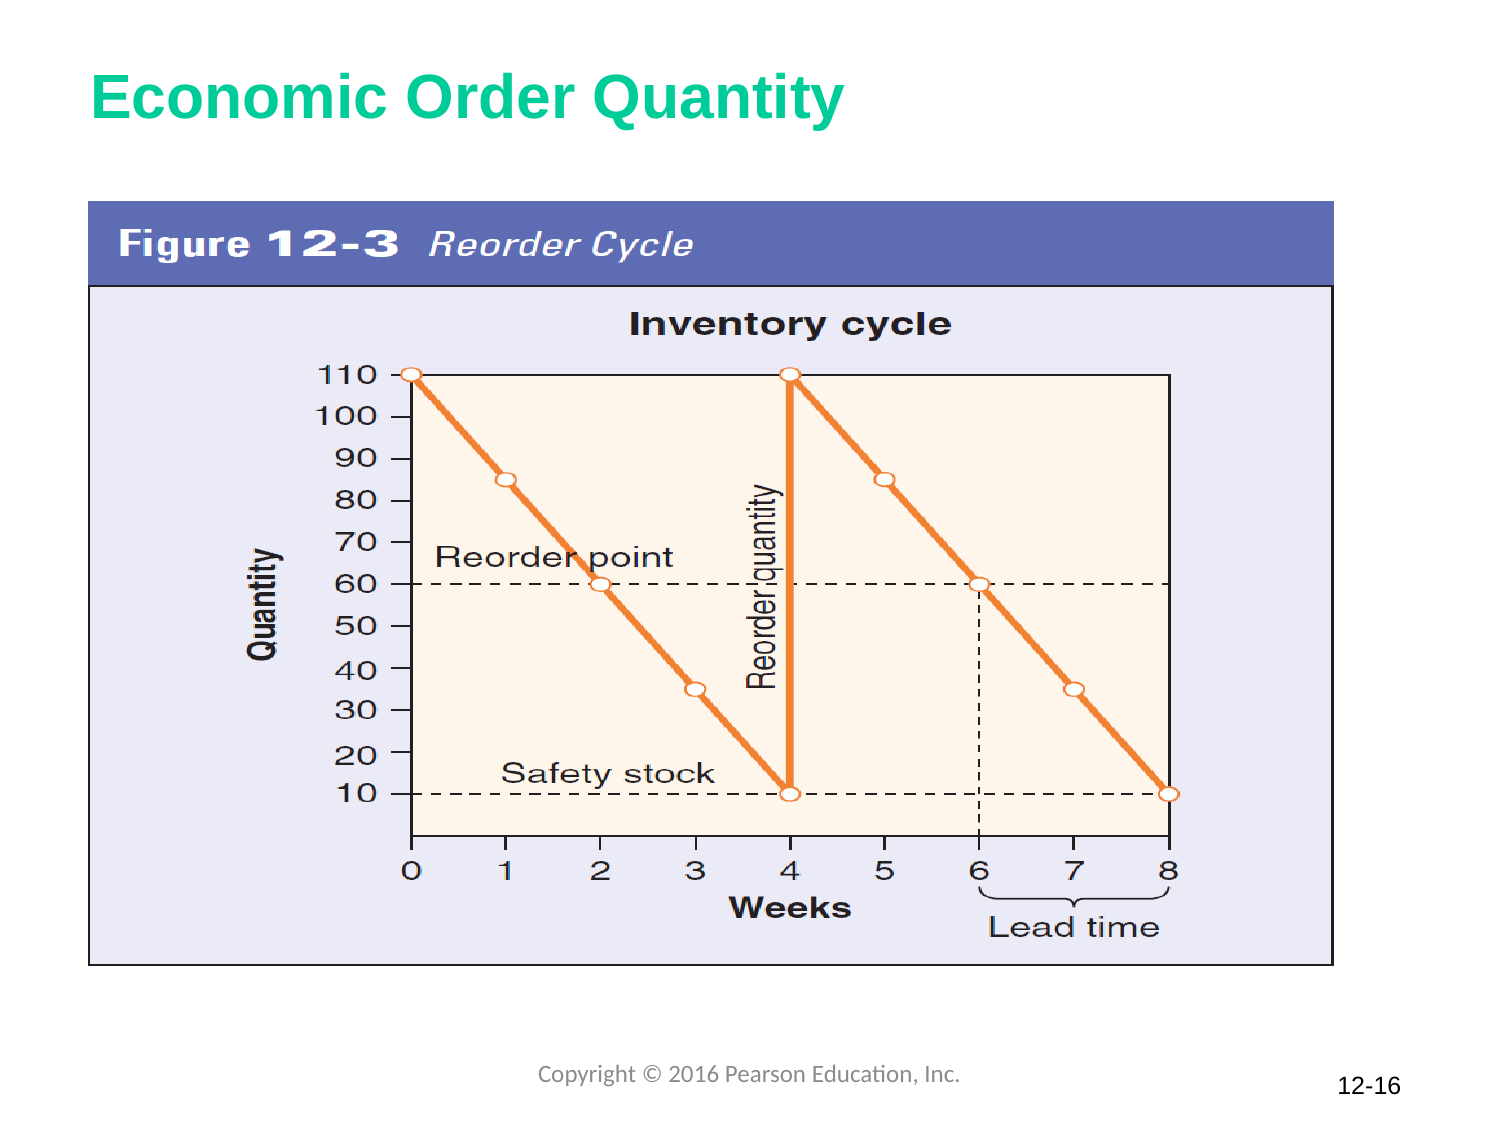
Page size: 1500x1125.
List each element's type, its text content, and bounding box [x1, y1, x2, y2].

picture [87, 199, 1338, 971]
title Economic Order Quantity [75, 0, 1425, 188]
footer Copyright © 2016 Pearson Education, Inc. [512, 1042, 988, 1103]
